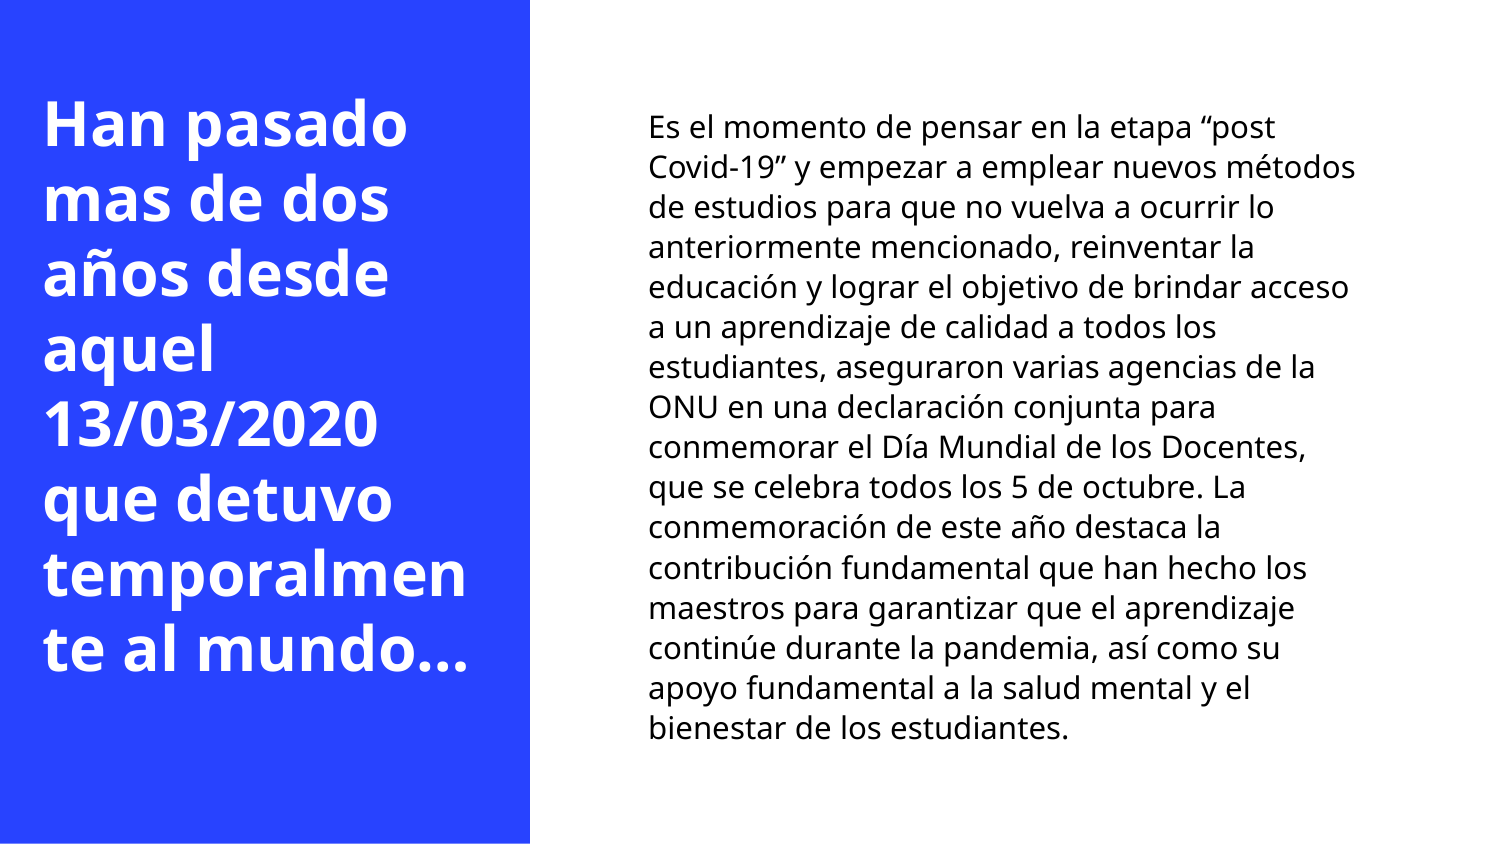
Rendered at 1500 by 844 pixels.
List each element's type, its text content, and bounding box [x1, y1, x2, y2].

text_box Es el momento de pensar en la etapa “post Covid-19” y empezar a emplear nuevos métodos de estudios para que no vuelva a ocurrir lo anteriormente mencionado, reinventar la educación y lograr el objetivo de brindar acceso a un aprendizaje de calidad a todos los estudiantes, aseguraron varias agencias de la ONU en una declaración conjunta para conmemorar el Día Mundial de los Docentes, que se celebra todos los 5 de octubre. La conmemoración de este año destaca la contribución fundamental que han hecho los maestros para garantizar que el aprendizaje continúe durante la pandemia, así como su apoyo fundamental a la salud mental y el bienestar de los estudiantes. [633, 97, 1384, 753]
text_box [84, 541, 446, 572]
text_box Han pasado mas de dos años desde aquel 13/03/2020 que detuvo temporalmente al mundo… [42, 84, 488, 684]
text_box [0, 0, 530, 844]
